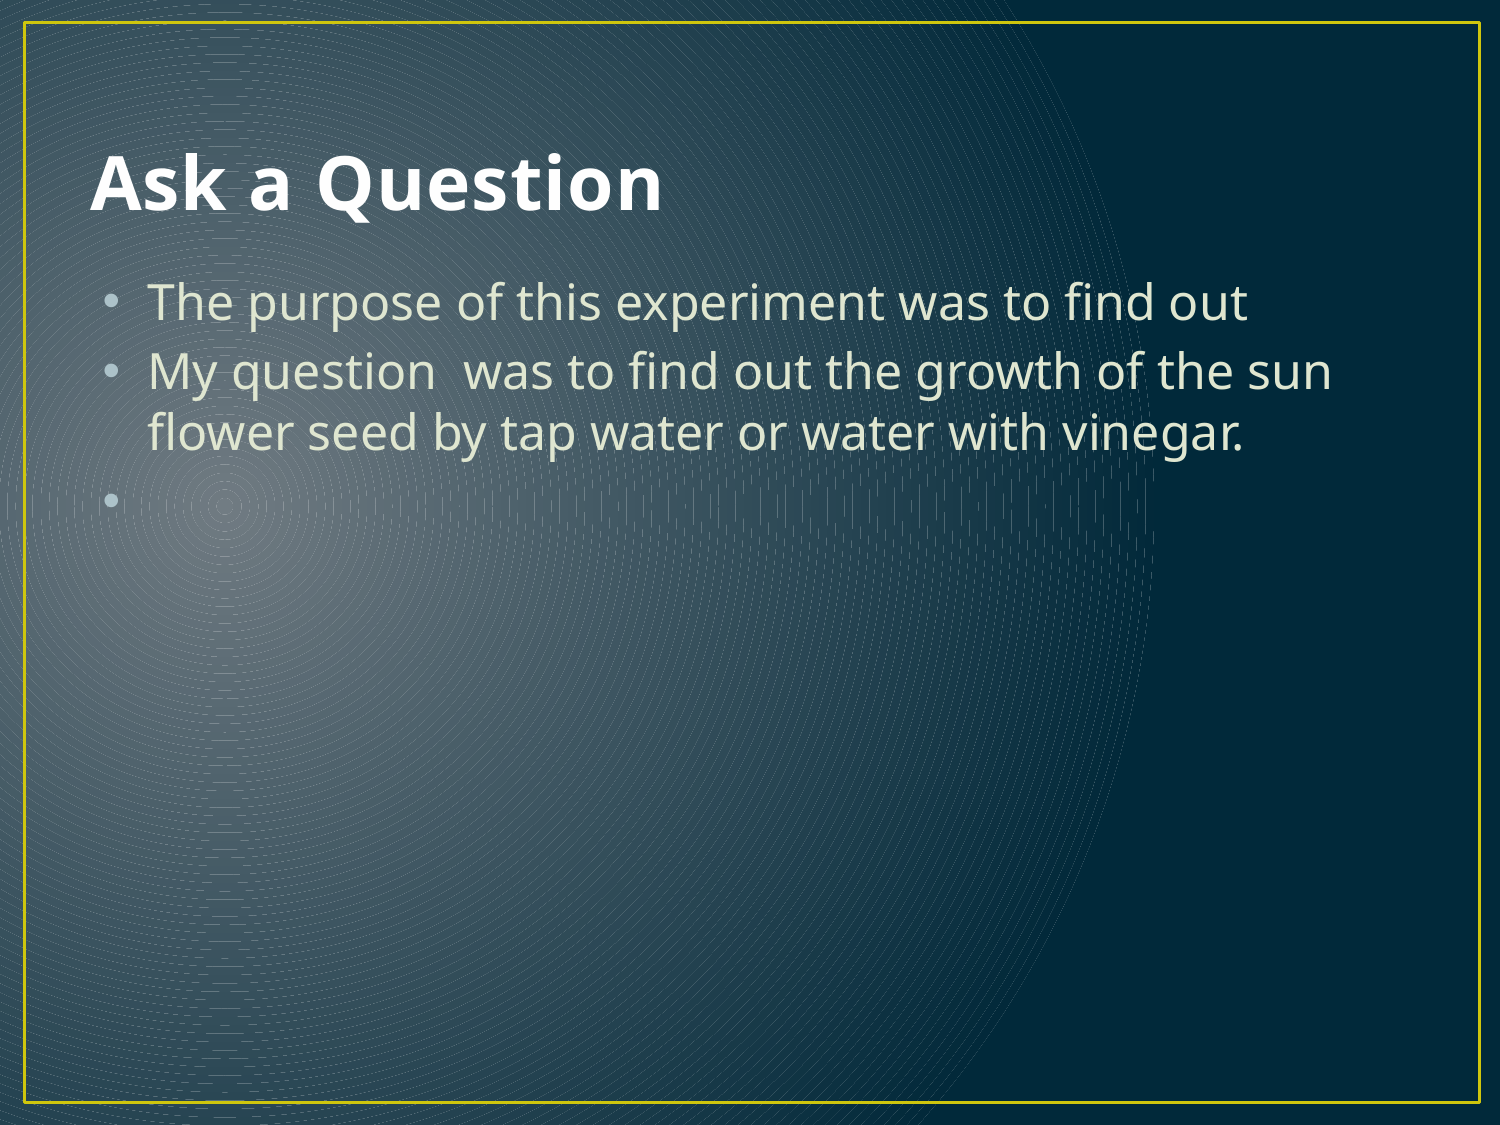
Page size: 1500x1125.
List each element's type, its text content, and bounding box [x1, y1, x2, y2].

list The purpose of this experiment was to find out My question was to find out the growth of the sun flower seed by tap water or water with vinegar. [87, 262, 1438, 1005]
title Ask a Question [75, 45, 1425, 233]
